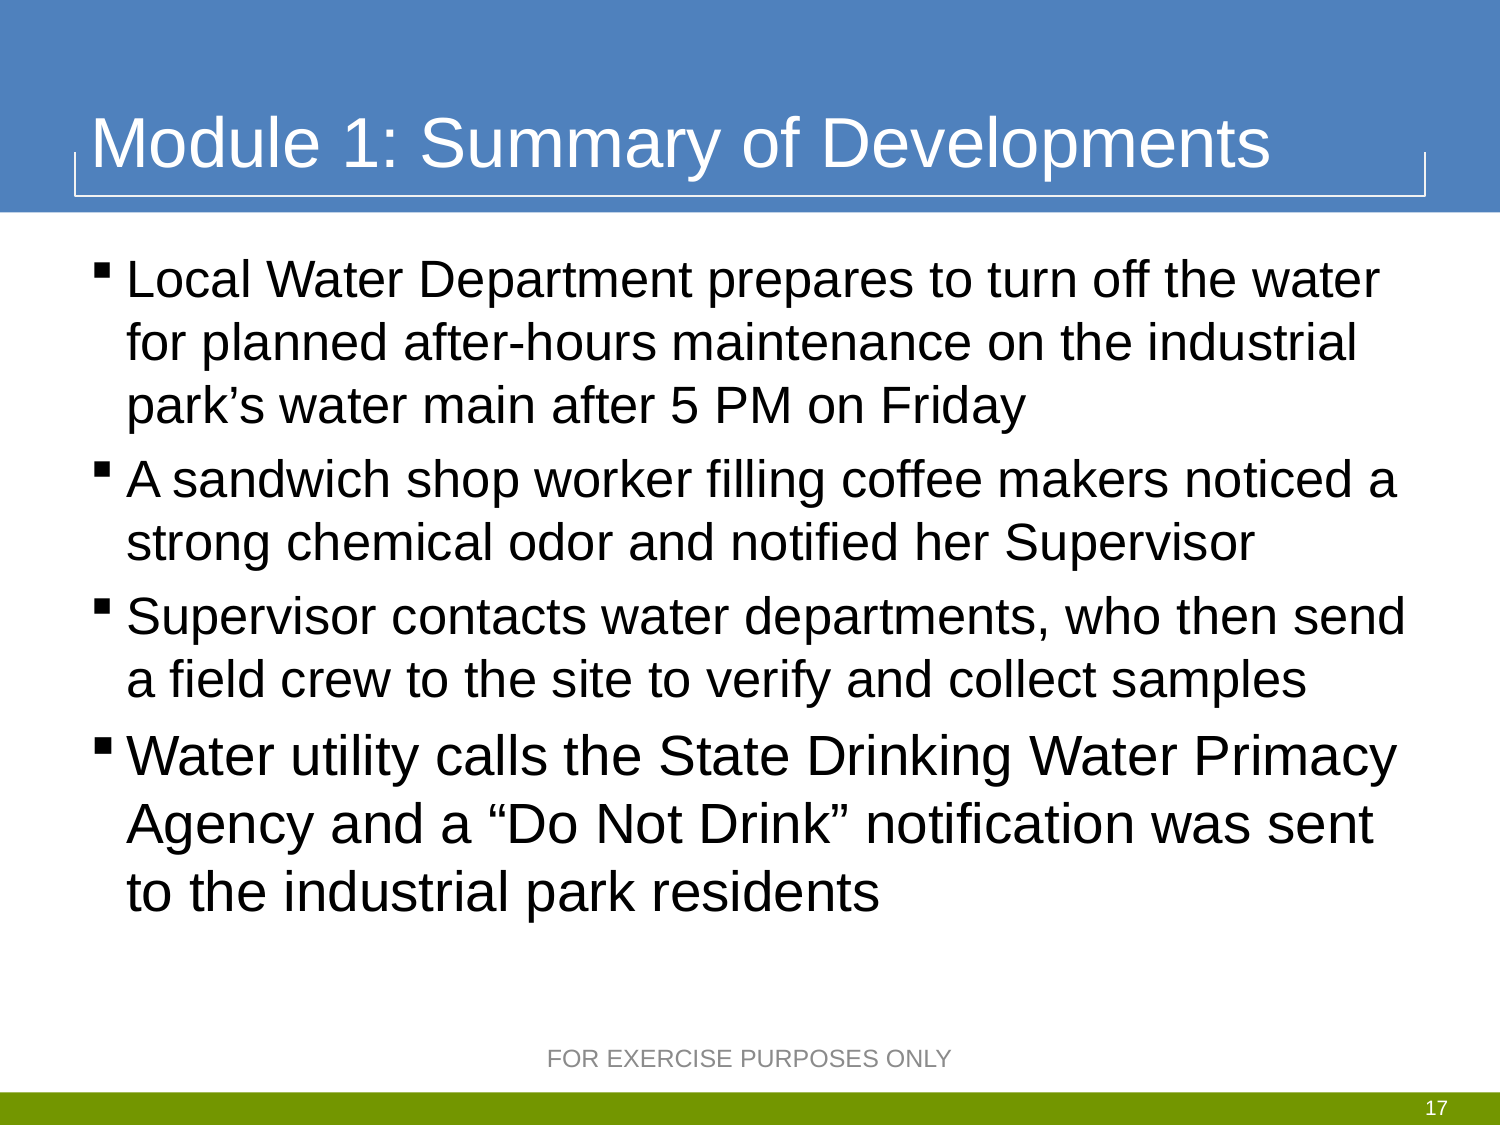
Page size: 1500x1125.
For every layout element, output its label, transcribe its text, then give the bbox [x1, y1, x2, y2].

footer FOR EXERCISE PURPOSES ONLY [512, 1042, 988, 1103]
title Module 1: Summary of Developments [74, 44, 1426, 233]
list Local Water Department prepares to turn off the water for planned after-hours maintenance on the industrial park’s water main after 5 PM on Friday A sandwich shop worker filling coffee makers noticed a strong chemical odor and notified her Supervisor Supervisor contacts water departments, who then send a field crew to the site to verify and collect samples Water utility calls the State Drinking Water Primacy Agency and a “Do Not Drink” notification was sent to the industrial park residents [74, 237, 1426, 981]
